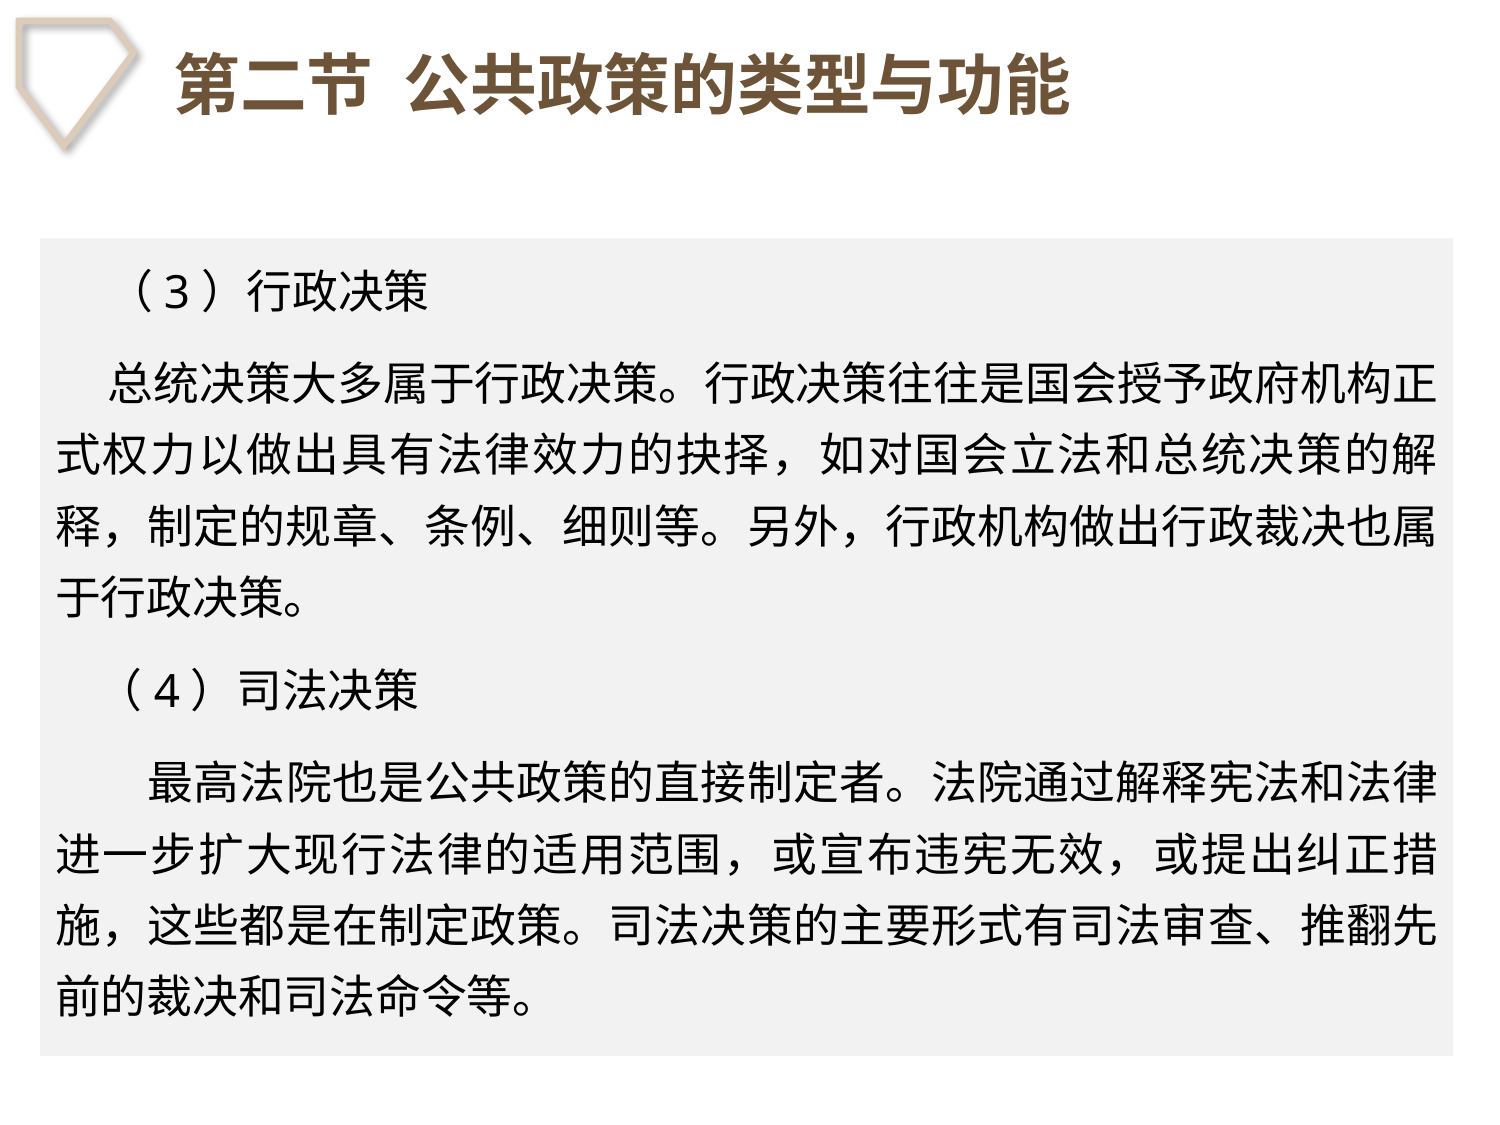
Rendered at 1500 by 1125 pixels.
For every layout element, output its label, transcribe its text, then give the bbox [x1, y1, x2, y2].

list （3）行政决策 总统决策大多属于行政决策。行政决策往往是国会授予政府机构正式权力以做出具有法律效力的抉择，如对国会立法和总统决策的解释，制定的规章、条例、细则等。另外，行政机构做出行政裁决也属于行政决策。 （4）司法决策 最高法院也是公共政策的直接制定者。法院通过解释宪法和法律进一步扩大现行法律的适用范围，或宣布违宪无效，或提出纠正措施，这些都是在制定政策。司法决策的主要形式有司法审查、推翻先前的裁决和司法命令等。 [40, 238, 1454, 1057]
title 第二节 公共政策的类型与功能 [158, 18, 1456, 159]
